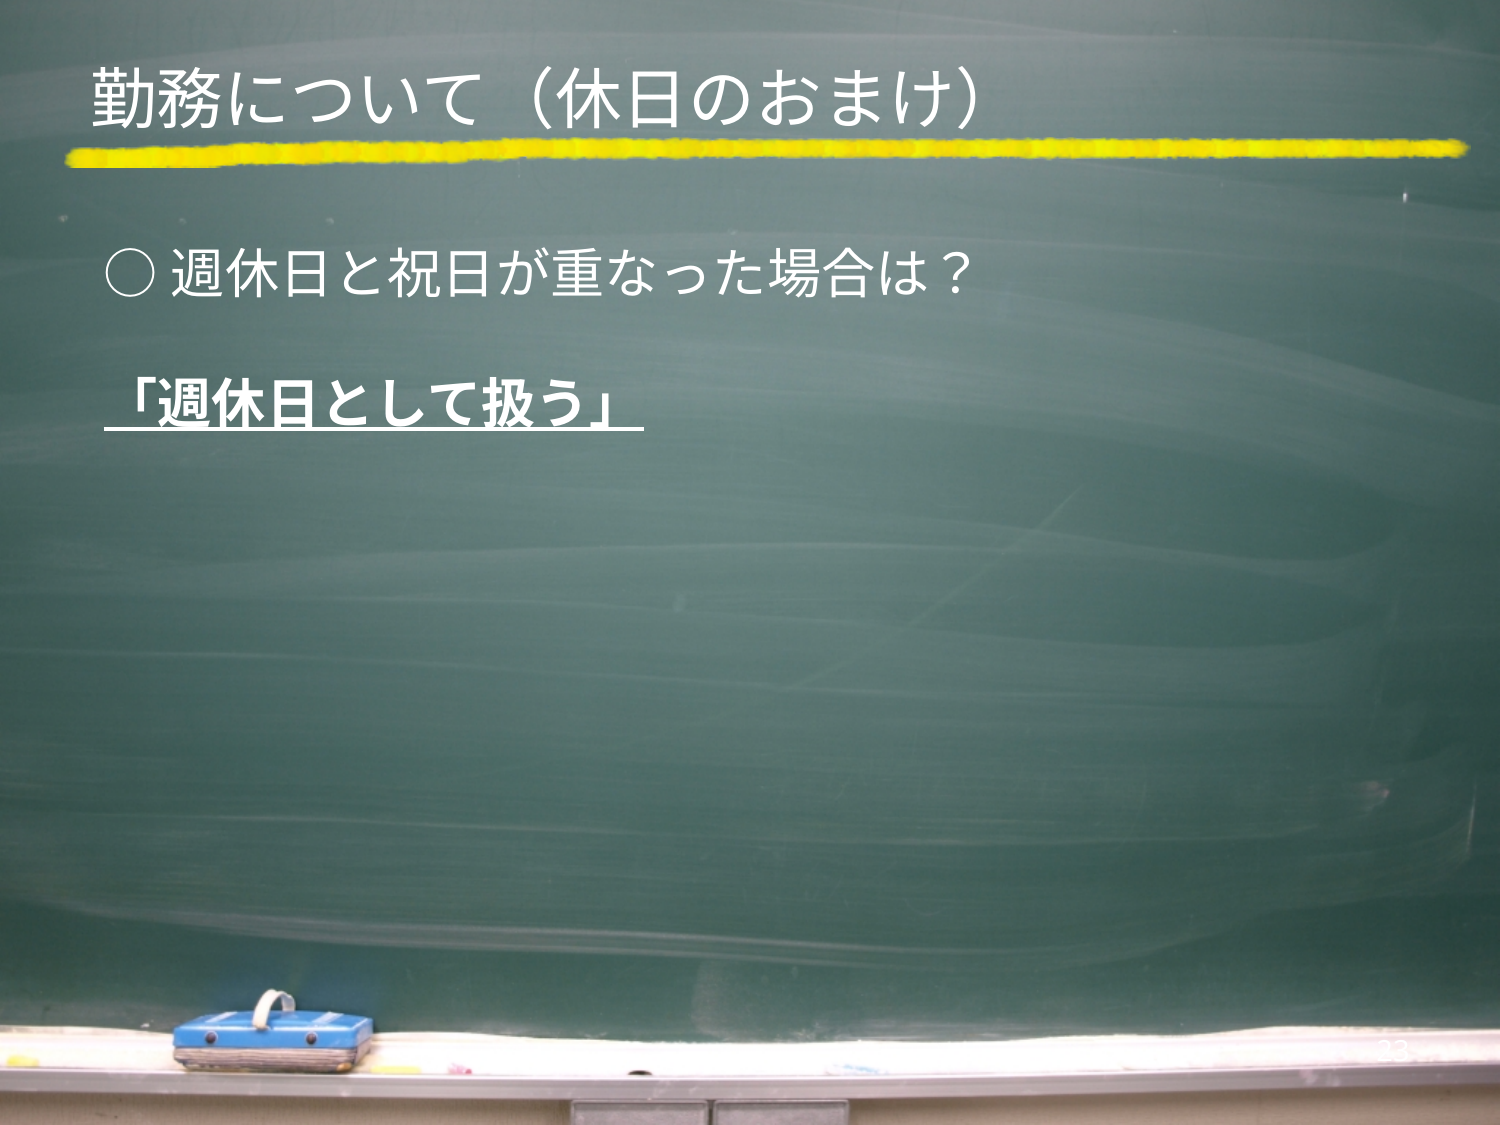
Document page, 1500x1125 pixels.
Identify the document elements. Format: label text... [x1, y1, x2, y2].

slide_number 23 [1074, 1024, 1425, 1103]
title 勤務について（休日のおまけ） [75, 45, 1425, 149]
text_box ○週休日と祝日が重なった場合は？ 「週休日として扱う」 [88, 231, 1436, 953]
picture [0, 0, 1500, 1125]
